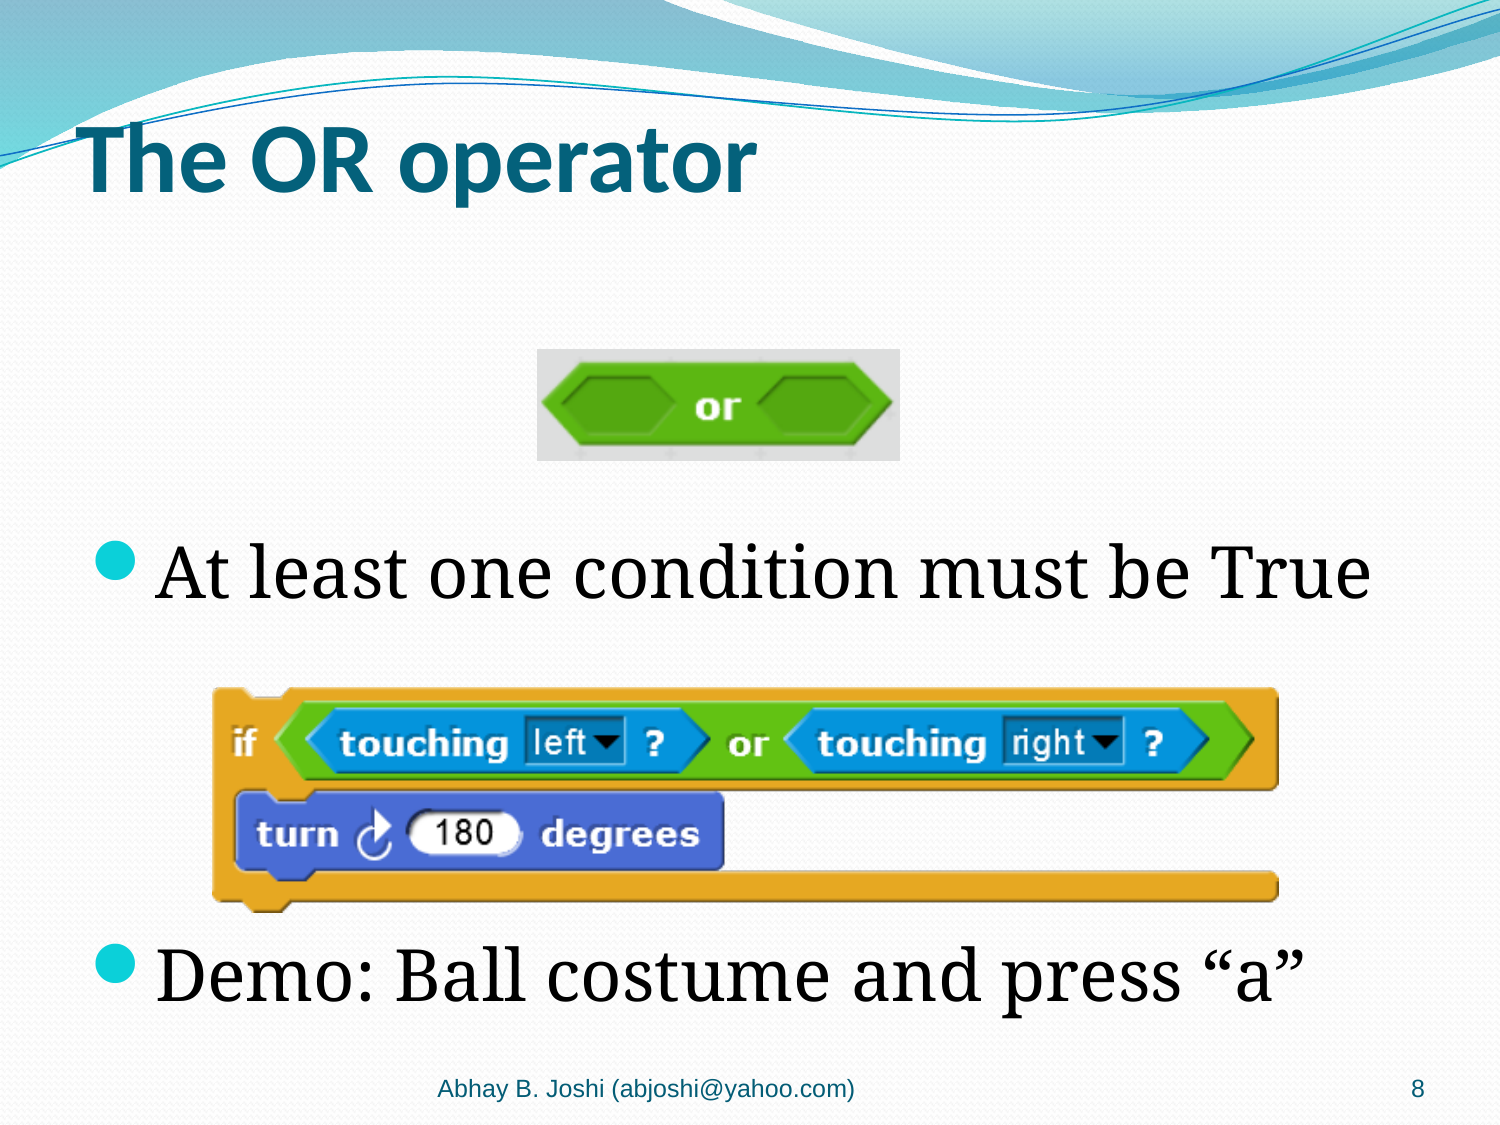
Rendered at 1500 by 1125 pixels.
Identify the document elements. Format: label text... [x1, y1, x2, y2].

slide_number 8 [1299, 1042, 1425, 1103]
list At least one condition must be True Demo: Ball costume and press “a” [75, 317, 1425, 1088]
footer Abhay B. Joshi (abjoshi@yahoo.com) [437, 1042, 988, 1103]
picture [537, 349, 901, 462]
picture [212, 687, 1279, 913]
title The OR operator [75, 24, 1425, 213]
